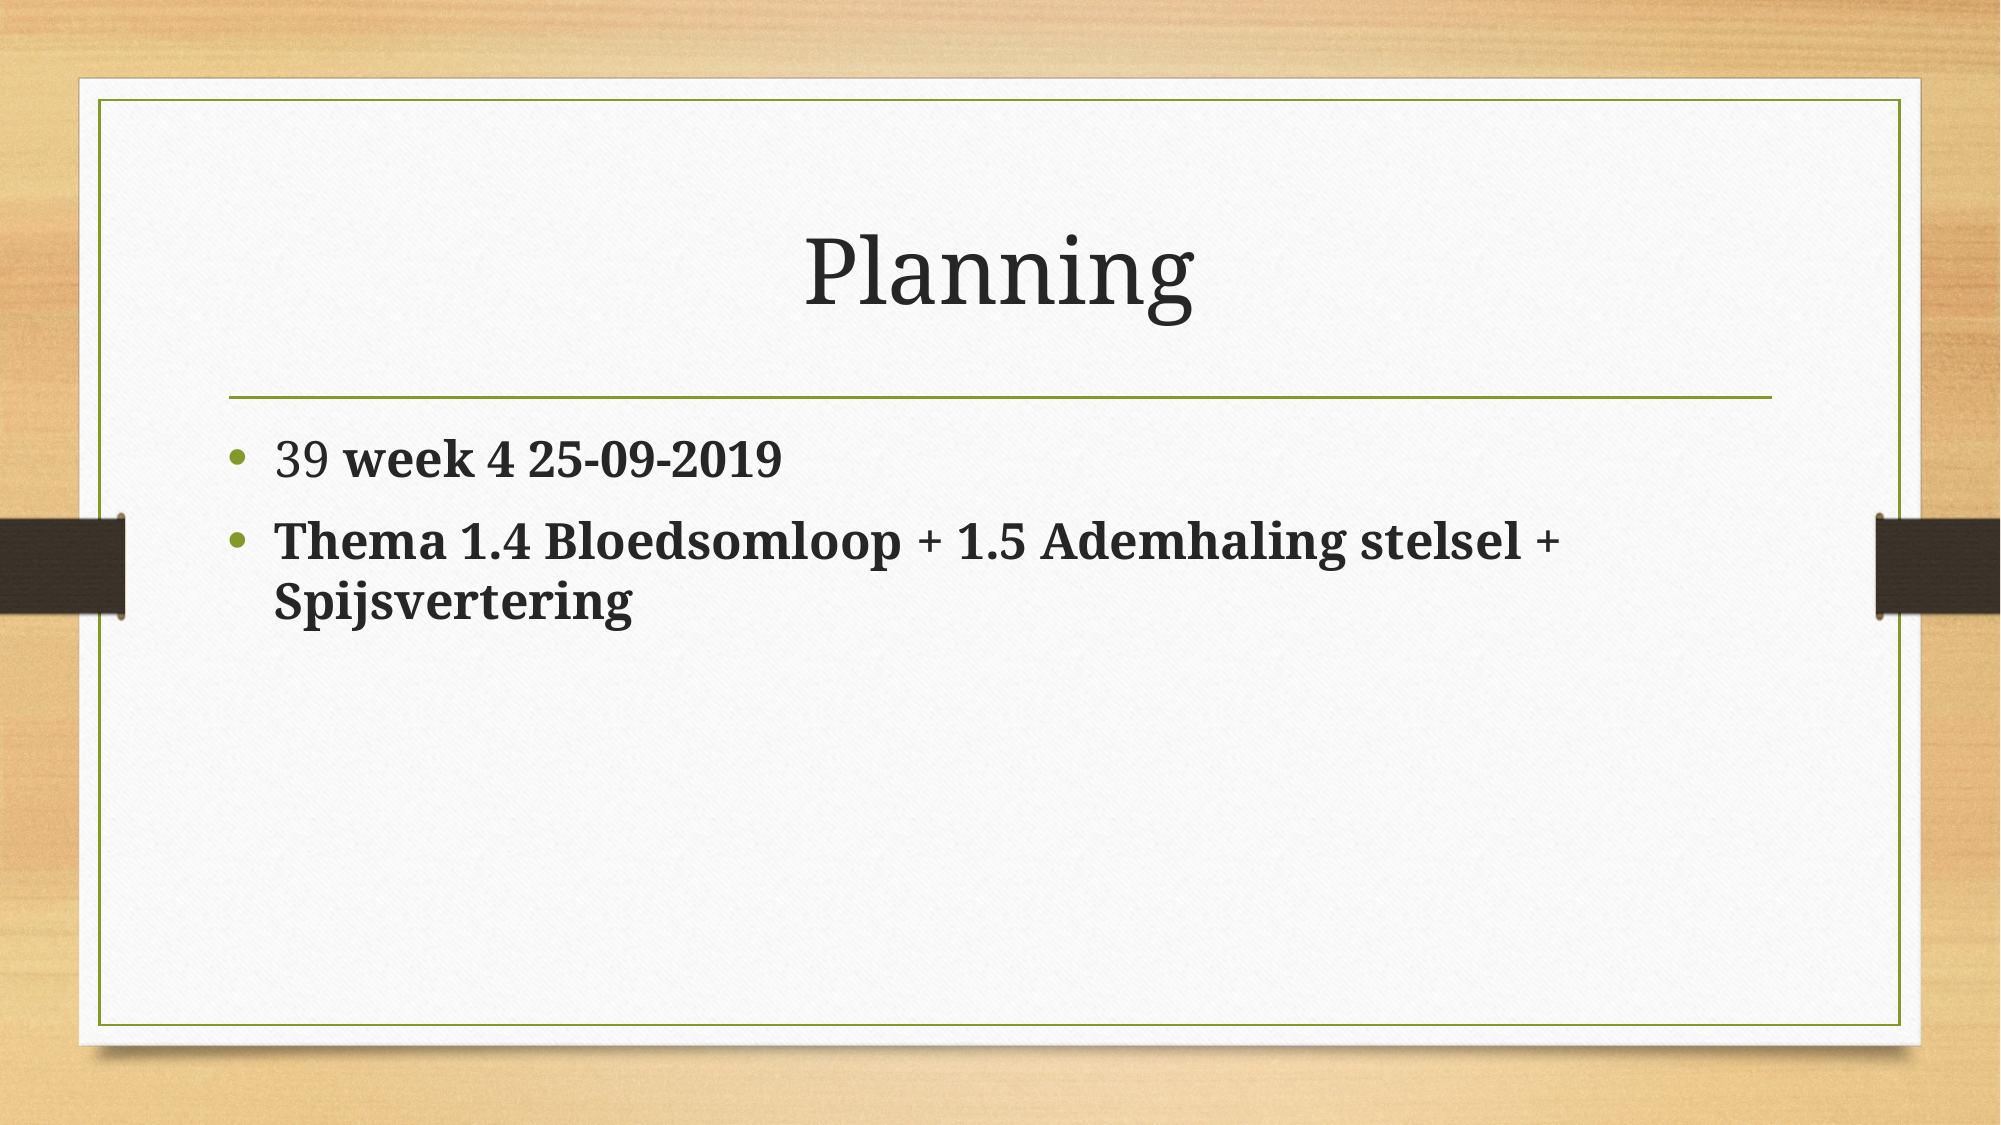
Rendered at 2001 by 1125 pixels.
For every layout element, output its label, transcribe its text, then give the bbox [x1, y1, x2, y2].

list 39 week 4 25-09-2019 Thema 1.4 Bloedsomloop + 1.5 Ademhaling stelsel + Spijsvertering [212, 419, 1788, 964]
title Planning [212, 161, 1788, 375]
picture [0, 0, 2001, 1125]
